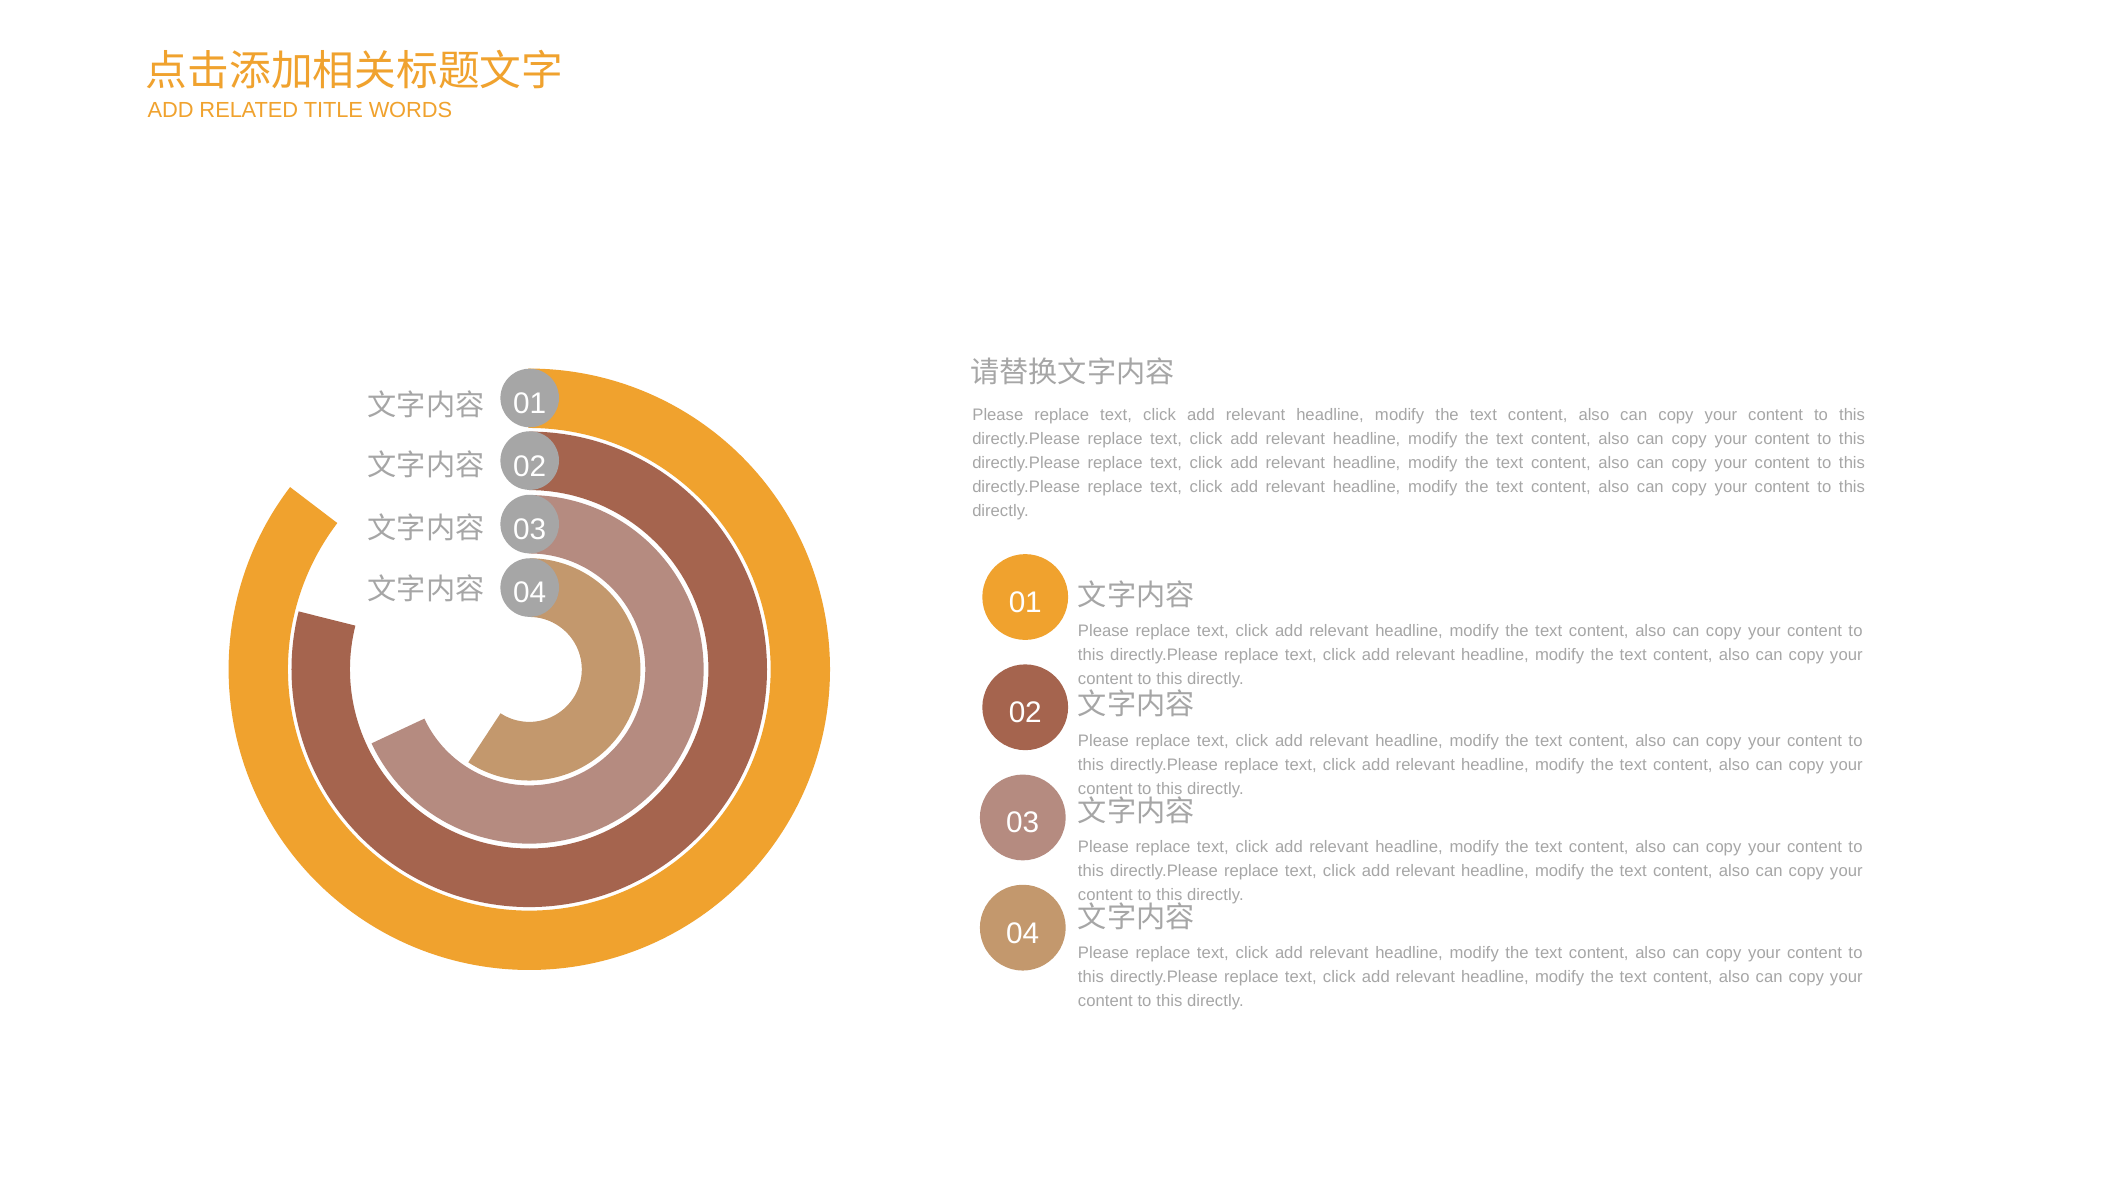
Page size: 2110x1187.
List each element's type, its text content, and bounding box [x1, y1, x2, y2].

text_box Please replace text, click add relevant headline, modify the text content, also can copy your content to this directly.Please replace text, click add relevant headline, modify the text content, also can copy your content to this directly.Please replace text, click add relevant headline, modify the text content, also can copy your content to this directly.Please replace text, click add relevant headline, modify the text content, also can copy your content to this directly. [972, 399, 1867, 520]
text_box Please replace text, click add relevant headline, modify the text content, also can copy your content to this directly.Please replace text, click add relevant headline, modify the text content, also can copy your content to this directly. [1077, 615, 1864, 688]
text_box 文字内容 [1077, 569, 1251, 611]
text_box 点击添加相关标题文字 [145, 43, 564, 95]
text_box 请替换文字内容 [970, 346, 1209, 389]
text_box Please replace text, click add relevant headline, modify the text content, also can copy your content to this directly.Please replace text, click add relevant headline, modify the text content, also can copy your content to this directly. [1077, 725, 1864, 798]
text_box 04 [978, 883, 1067, 972]
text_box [228, 368, 830, 971]
text_box 01 [981, 553, 1070, 641]
text_box 文字内容 [1077, 798, 1251, 827]
text_box 文字内容 [1077, 904, 1251, 933]
text_box Please replace text, click add relevant headline, modify the text content, also can copy your content to this directly.Please replace text, click add relevant headline, modify the text content, also can copy your content to this directly. [1077, 831, 1864, 904]
text_box Please replace text, click add relevant headline, modify the text content, also can copy your content to this directly.Please replace text, click add relevant headline, modify the text content, also can copy your content to this directly. [1077, 937, 1864, 1010]
text_box 03 [978, 773, 1067, 862]
text_box 02 [981, 663, 1070, 752]
text_box 文字内容 [1077, 688, 1251, 721]
text_box ADD RELATED TITLE WORDS [147, 96, 453, 123]
